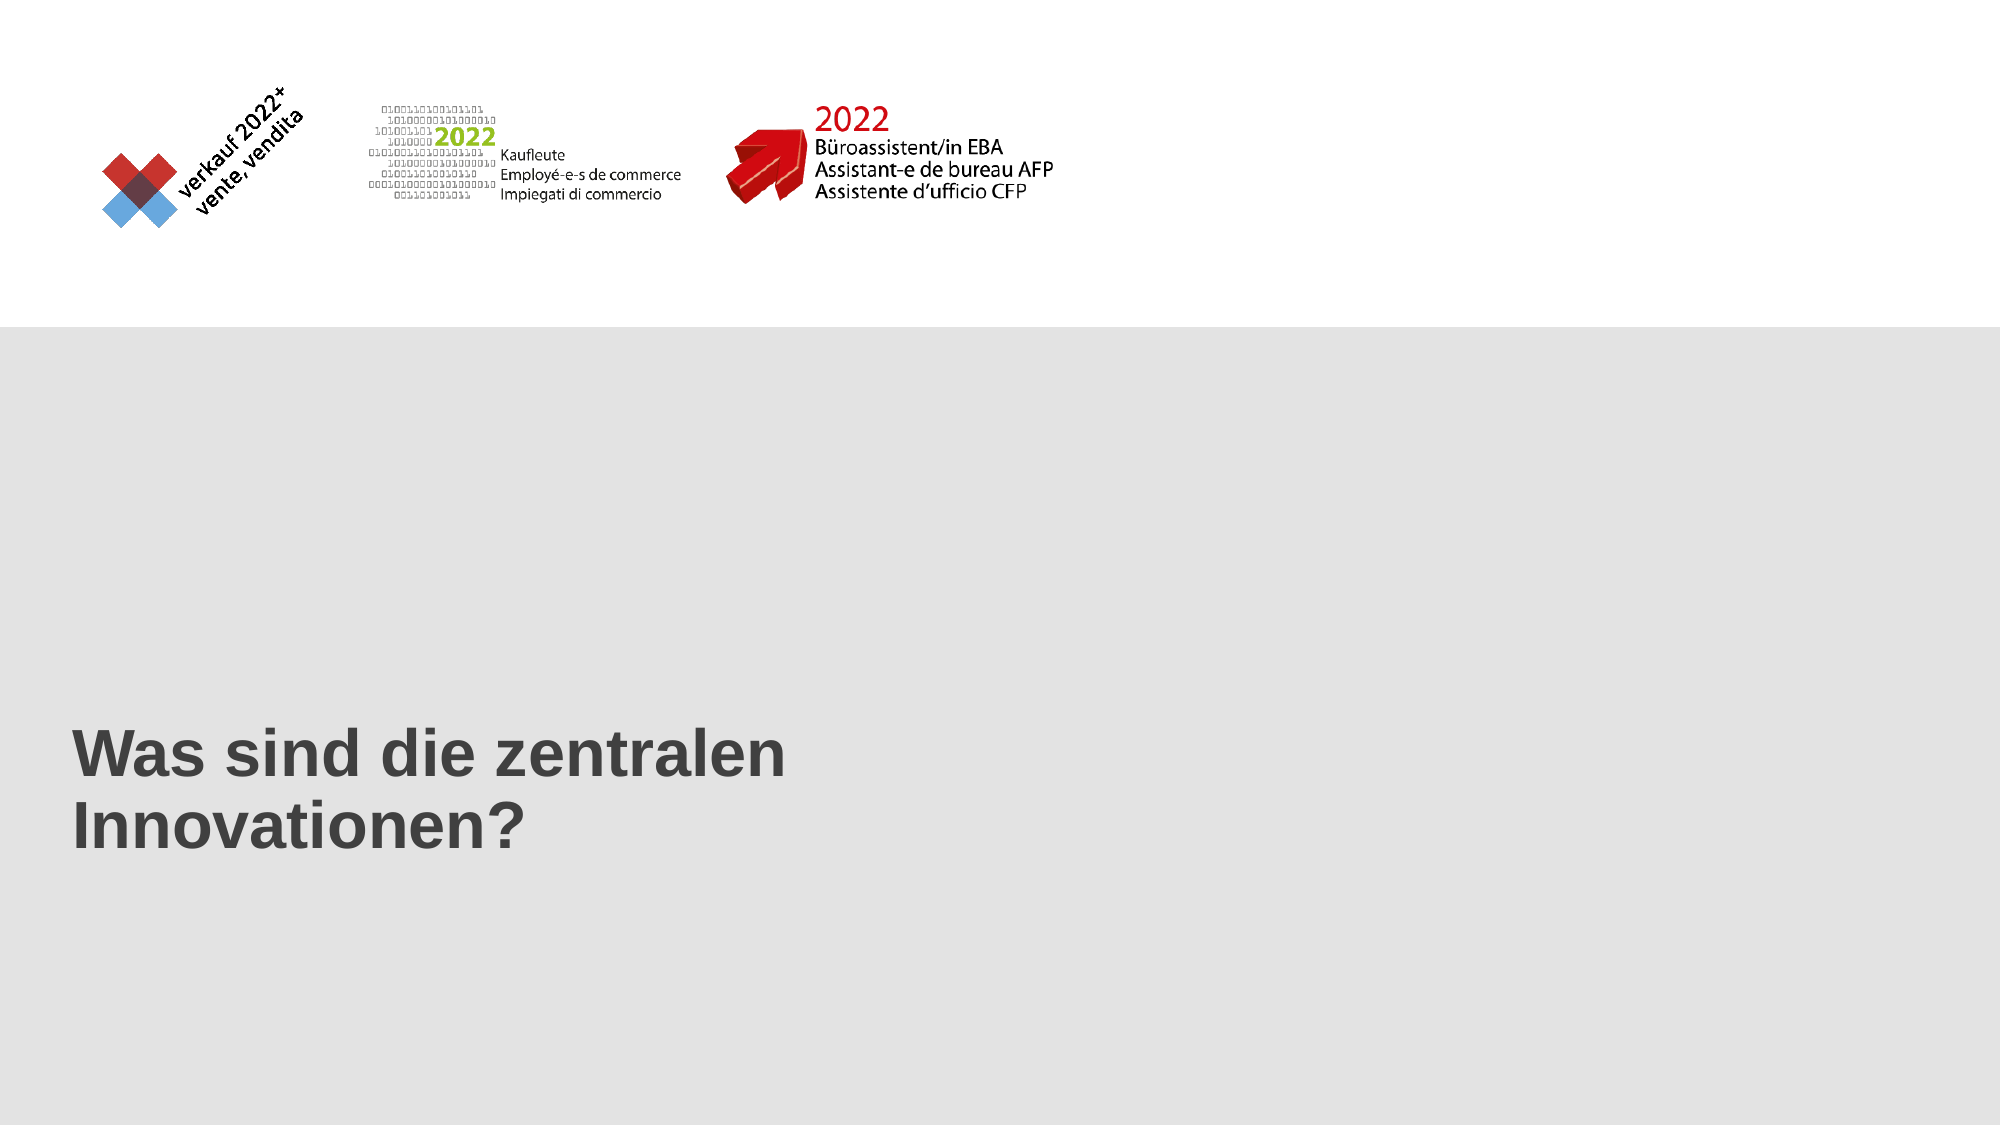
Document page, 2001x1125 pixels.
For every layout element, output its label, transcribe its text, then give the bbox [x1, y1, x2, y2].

picture [726, 106, 1053, 204]
title Was sind die zentralen Innovationen? [72, 655, 1082, 864]
picture [369, 106, 681, 204]
picture [102, 87, 303, 228]
